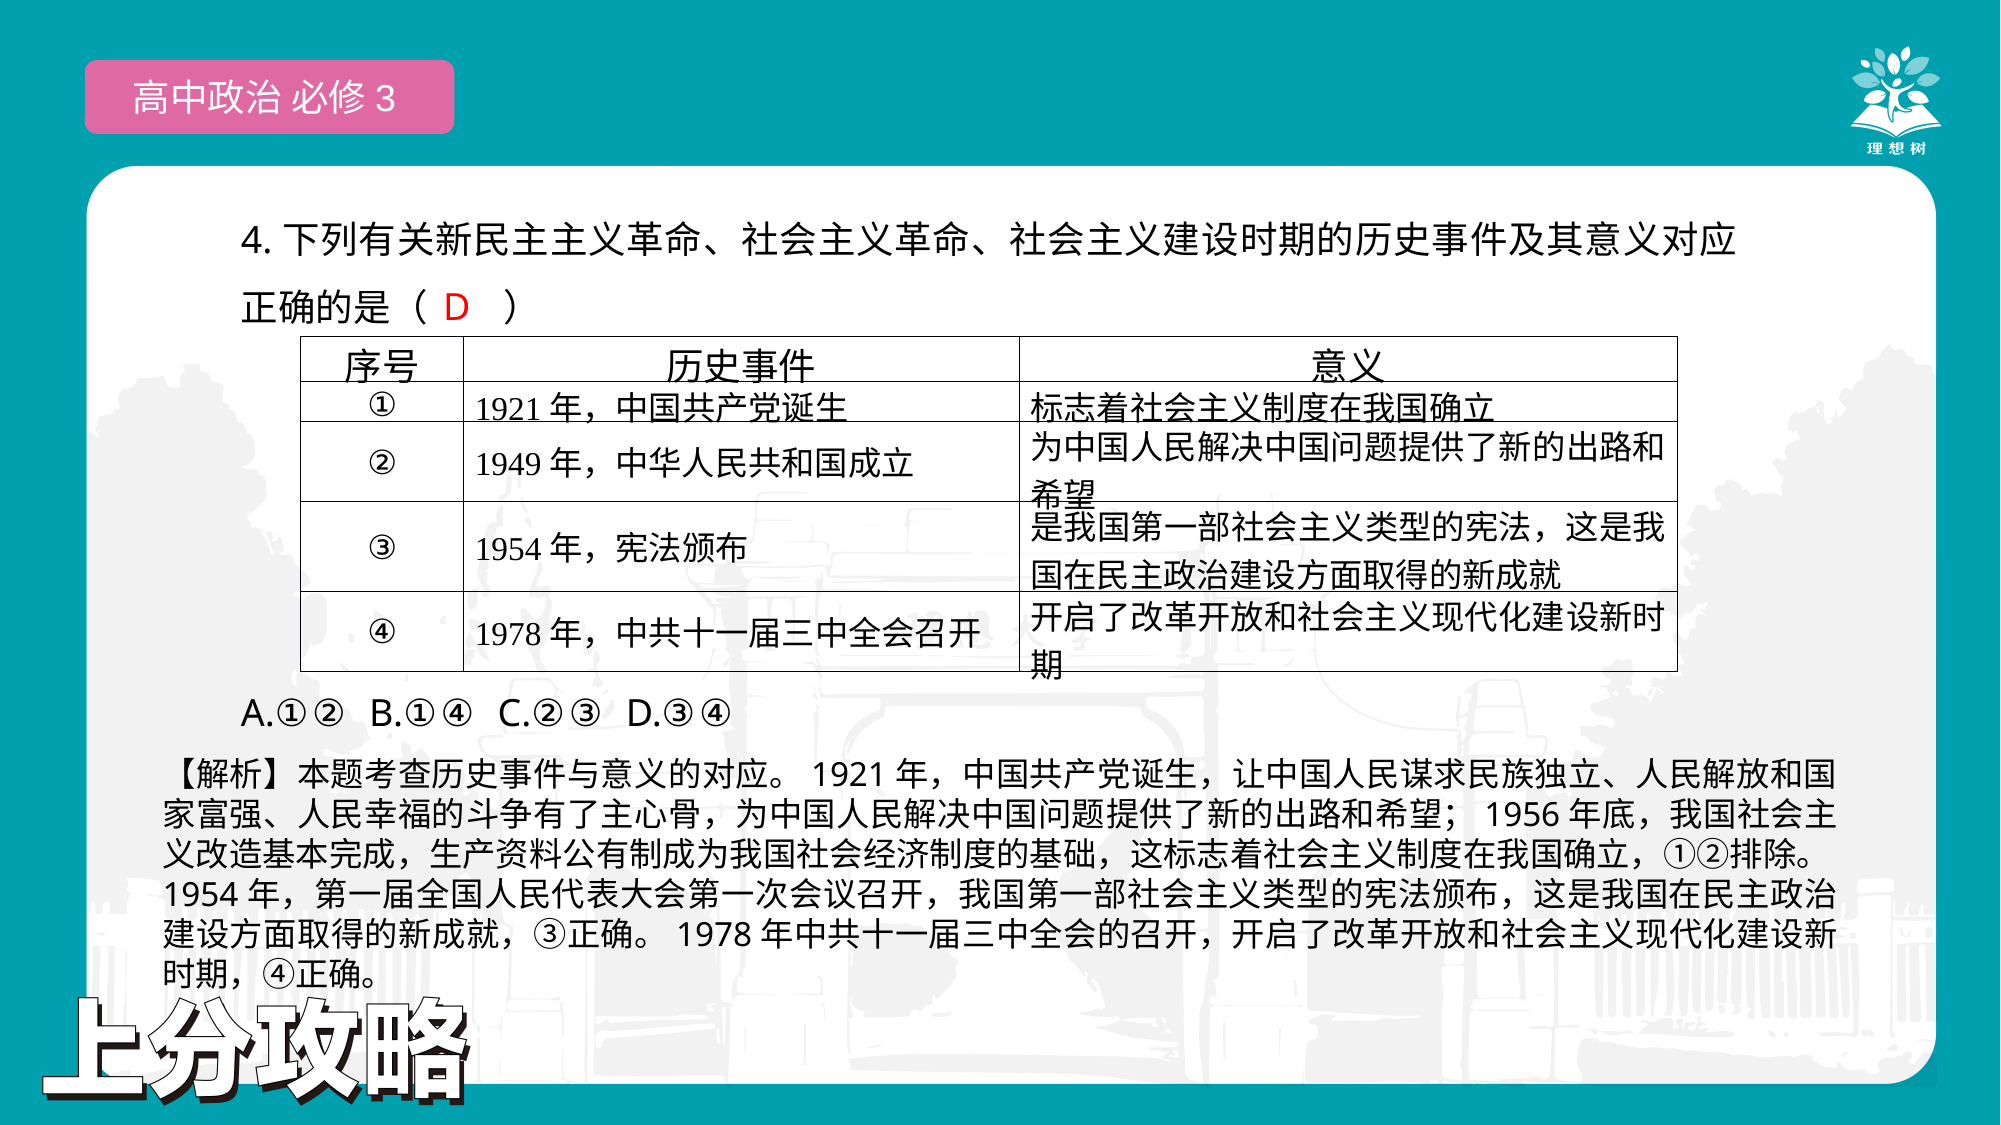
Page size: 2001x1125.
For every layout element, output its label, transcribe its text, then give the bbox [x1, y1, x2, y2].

table_cell 1949年，中华人民共和国成立 [464, 422, 1019, 501]
picture [0, 0, 2001, 1125]
text_box 高中政治 必修3 [83, 58, 456, 135]
table_cell 为中国人民解决中国问题提供了新的出路和希望 [1020, 422, 1677, 501]
table_cell 标志着社会主义制度在我国确立 [1020, 382, 1677, 421]
table_header 历史事件 [464, 337, 1019, 381]
table_cell ③ [301, 502, 463, 591]
text_box 【解析】本题考查历史事件与意义的对应。1921年，中国共产党诞生，让中国人民谋求民族独立、人民解放和国家富强、人民幸福的斗争有了主心骨，为中国人民解决中国问题提供了新的出路和希望；1956年底，我国社会主义改造基本完成，生产资料公有制成为我国社会经济制度的基础，这标志着社会主义制度在我国确立，①②排除。1954年，第一届全国人民代表大会第一次会议召开，我国第一部社会主义类型的宪法颁布，这是我国在民主政治建设方面取得的新成就，③正确。1978年中共十一届三中全会的召开，开启了改革开放和社会主义现代化建设新时期，④正确。 [147, 746, 1853, 1001]
table_cell ① [301, 382, 463, 421]
table_cell 1954年，宪法颁布 [464, 502, 1019, 591]
table_cell 1921年，中国共产党诞生 [464, 382, 1019, 421]
text_box D [418, 253, 518, 336]
table_cell ④ [301, 592, 463, 671]
table_cell ② [301, 422, 463, 501]
table_cell 1978年，中共十一届三中全会召开 [464, 592, 1019, 671]
text_box 4.下列有关新民主主义革命、社会主义革命、社会主义建设时期的历史事件及其意义对应正确的是（ ） A.①② B.①④ C.②③ D.③④ [226, 186, 1753, 741]
table_header 意义 [1020, 337, 1677, 381]
table_header 序号 [301, 337, 463, 381]
table_cell 是我国第一部社会主义类型的宪法，这是我国在民主政治建设方面取得的新成就 [1020, 502, 1677, 591]
table_cell 开启了改革开放和社会主义现代化建设新时期 [1020, 592, 1677, 671]
